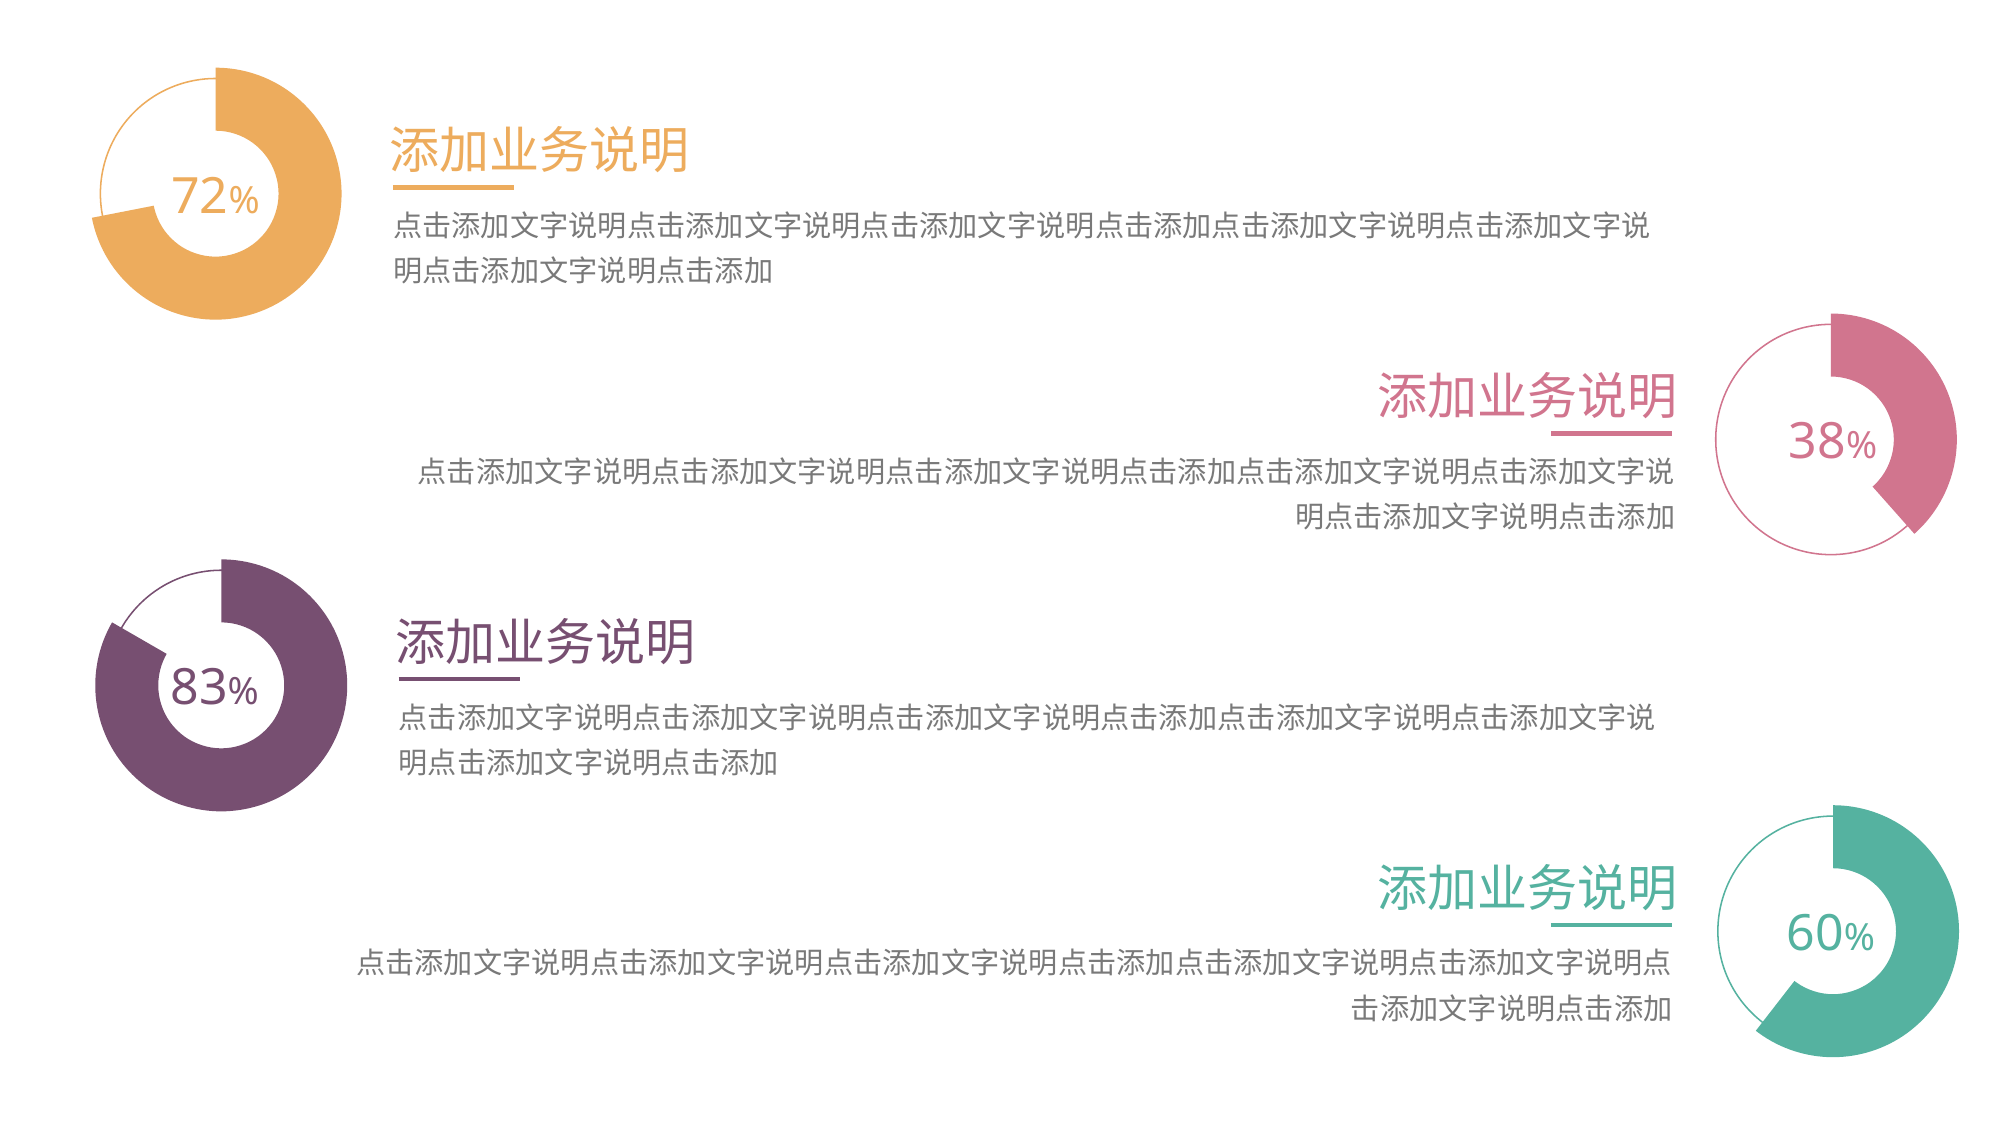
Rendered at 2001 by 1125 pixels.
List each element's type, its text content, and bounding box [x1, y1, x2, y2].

chart [1636, 799, 2000, 1063]
text_box 添加业务说明 [1350, 356, 1634, 432]
chart [1634, 308, 2000, 571]
text_box 添加业务说明 [419, 602, 776, 678]
text_box 点击添加文字说明点击添加文字说明点击添加文字说明点击添加点击添加文字说明点击添加文字说明点击添加文字说明点击添加 [330, 927, 1636, 1033]
text_box 添加业务说明 [1297, 848, 1636, 924]
chart [18, 62, 413, 325]
text_box 点击添加文字说明点击添加文字说明点击添加文字说明点击添加点击添加文字说明点击添加文字说明点击添加文字说明点击添加 [419, 681, 1672, 787]
text_box 添加业务说明 [413, 110, 770, 186]
text_box 点击添加文字说明点击添加文字说明点击添加文字说明点击添加点击添加文字说明点击添加文字说明点击添加文字说明点击添加 [378, 435, 1634, 541]
chart [24, 554, 419, 817]
text_box 点击添加文字说明点击添加文字说明点击添加文字说明点击添加点击添加文字说明点击添加文字说明点击添加文字说明点击添加 [413, 189, 1673, 295]
